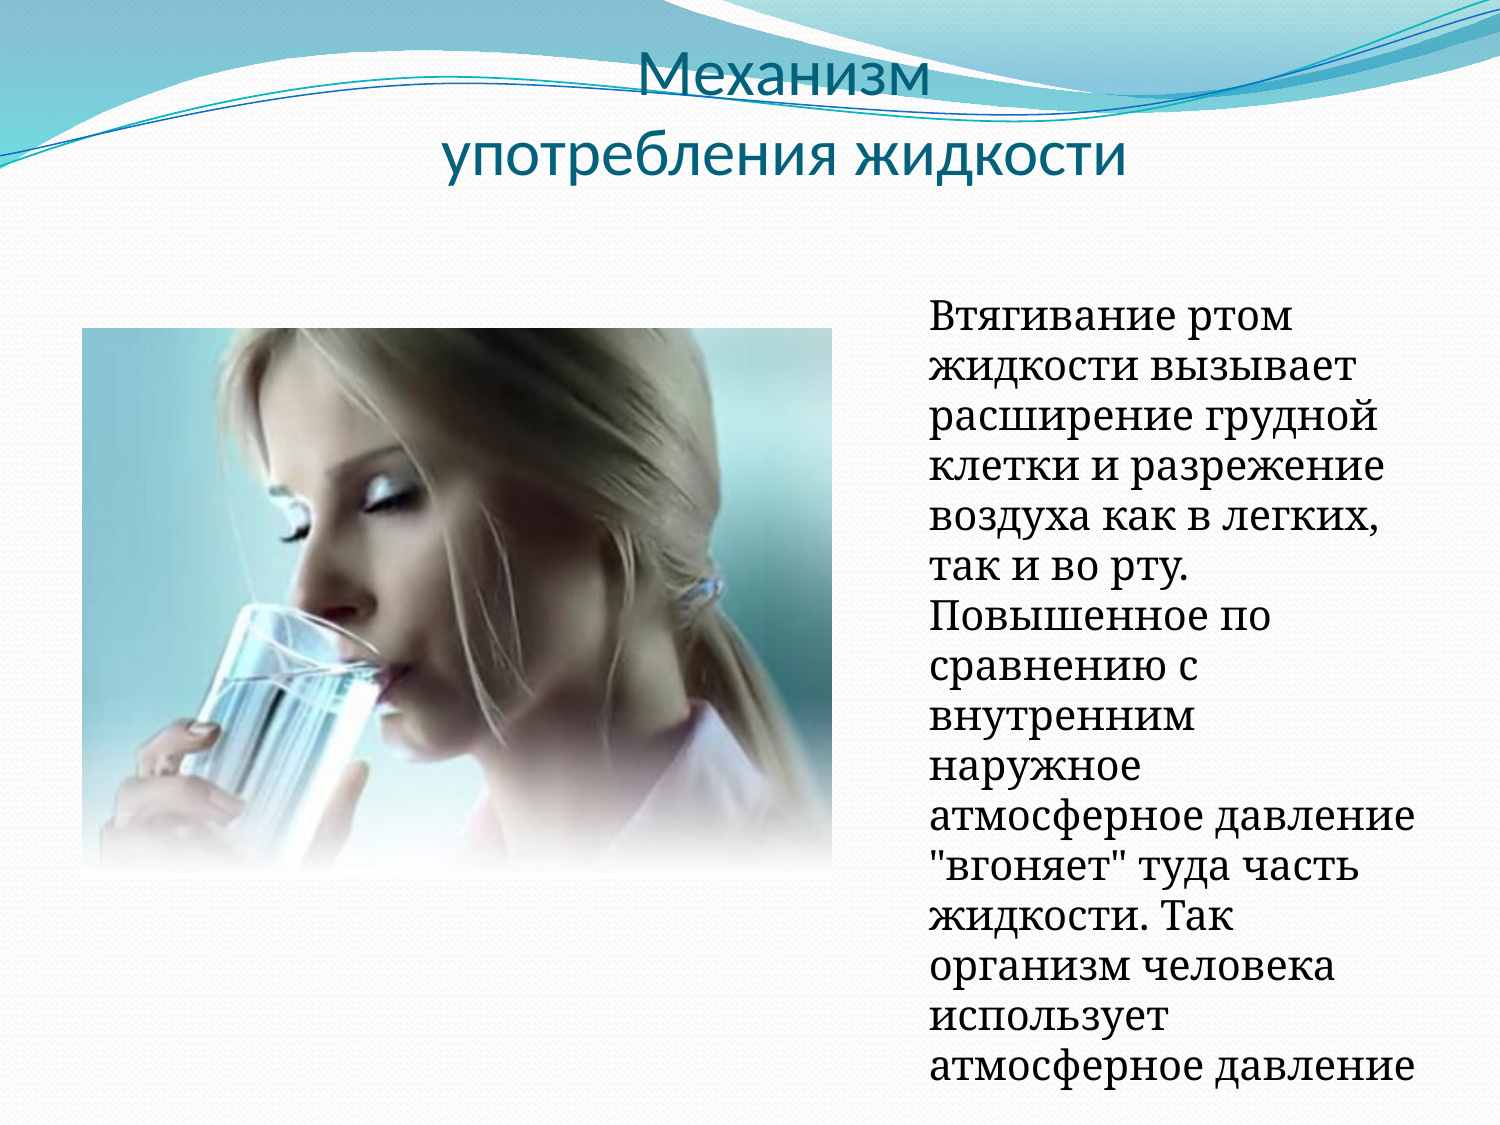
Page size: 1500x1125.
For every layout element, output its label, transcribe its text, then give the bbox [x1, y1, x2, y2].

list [81, 327, 833, 877]
list Втягивание ртом жидкости вызывает расширение грудной клетки и разрежение воздуха как в легких, так и во рту. Повышенное по сравнению с внутренним наружное атмосферное давление "вгоняет" туда часть жидкости. Так организм человека использует атмосферное давление [925, 281, 1420, 702]
title Механизм употребления жидкости [433, 117, 1137, 189]
